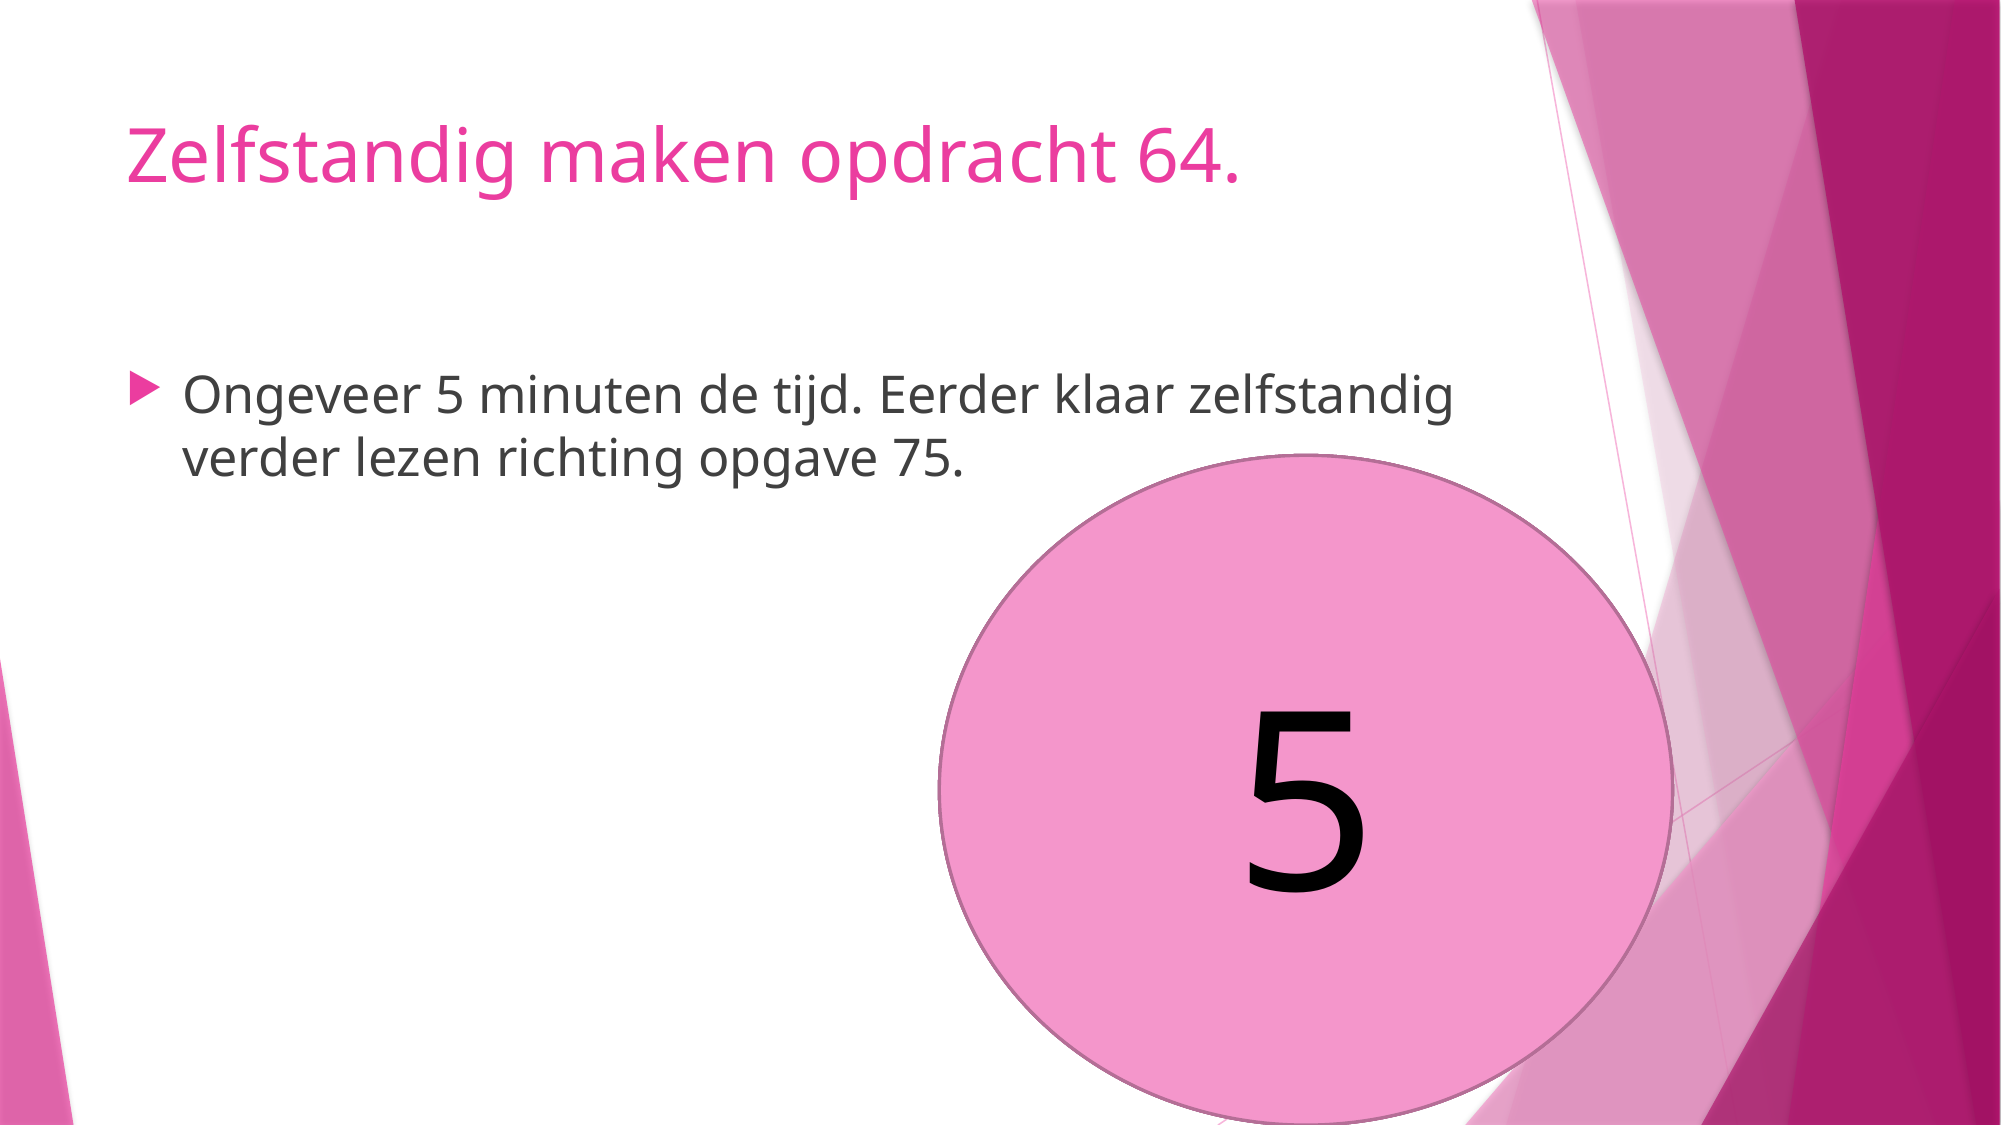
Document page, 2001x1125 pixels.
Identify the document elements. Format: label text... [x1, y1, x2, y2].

list Ongeveer 5 minuten de tijd. Eerder klaar zelfstandig verder lezen richting opgave 75. [111, 354, 1522, 992]
title Zelfstandig maken opdracht 64. [111, 99, 1522, 317]
text_box 5 [937, 453, 1675, 1125]
